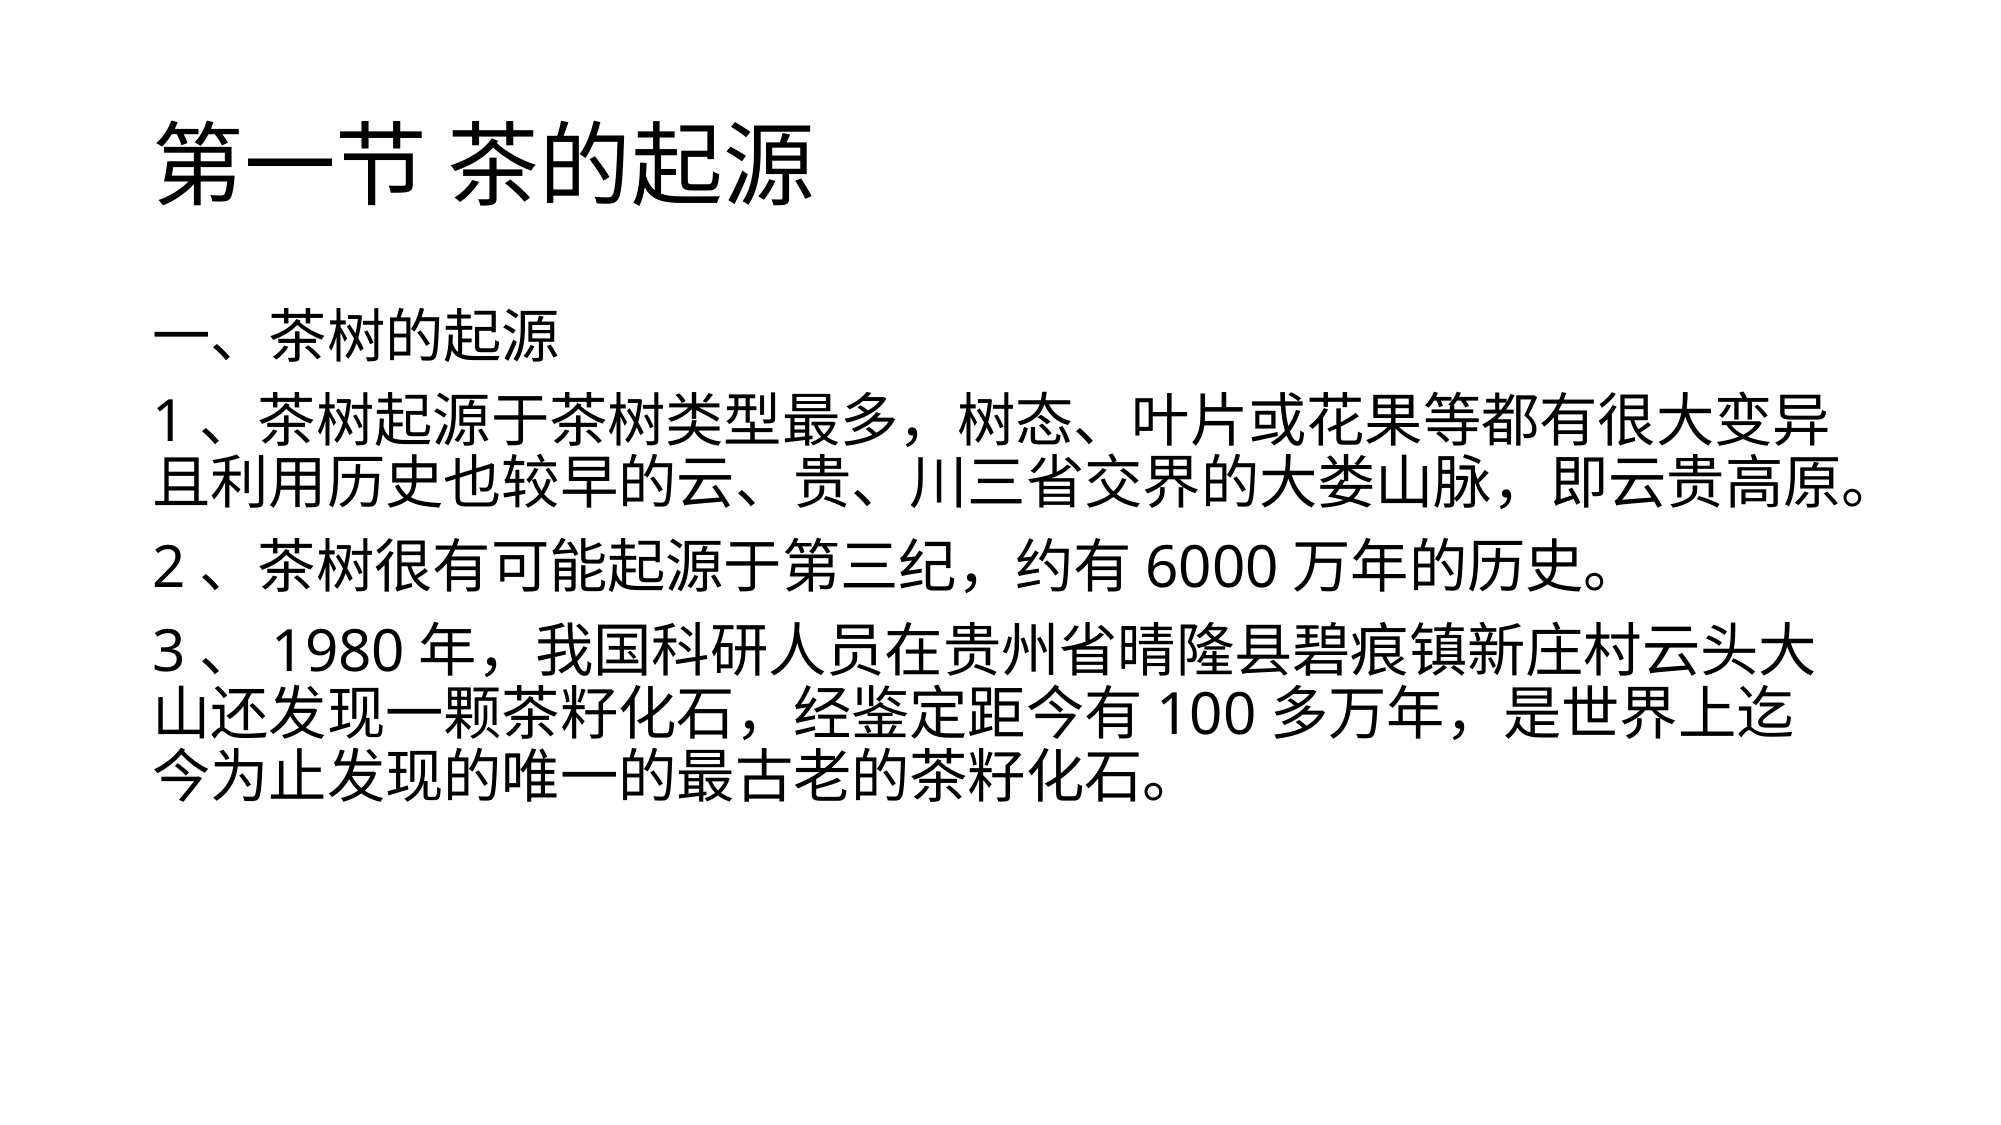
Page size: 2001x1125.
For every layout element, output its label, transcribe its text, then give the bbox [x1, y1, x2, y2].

list 一、茶树的起源 1、茶树起源于茶树类型最多，树态、叶片或花果等都有很大变异且利用历史也较早的云、贵、川三省交界的大娄山脉，即云贵高原。 2、茶树很有可能起源于第三纪，约有6000万年的历史。 3、1980年，我国科研人员在贵州省晴隆县碧痕镇新庄村云头大山还发现一颗茶籽化石，经鉴定距今有100多万年，是世界上迄今为止发现的唯一的最古老的茶籽化石。 [137, 299, 1863, 1014]
title 第一节 茶的起源 [137, 59, 1863, 278]
